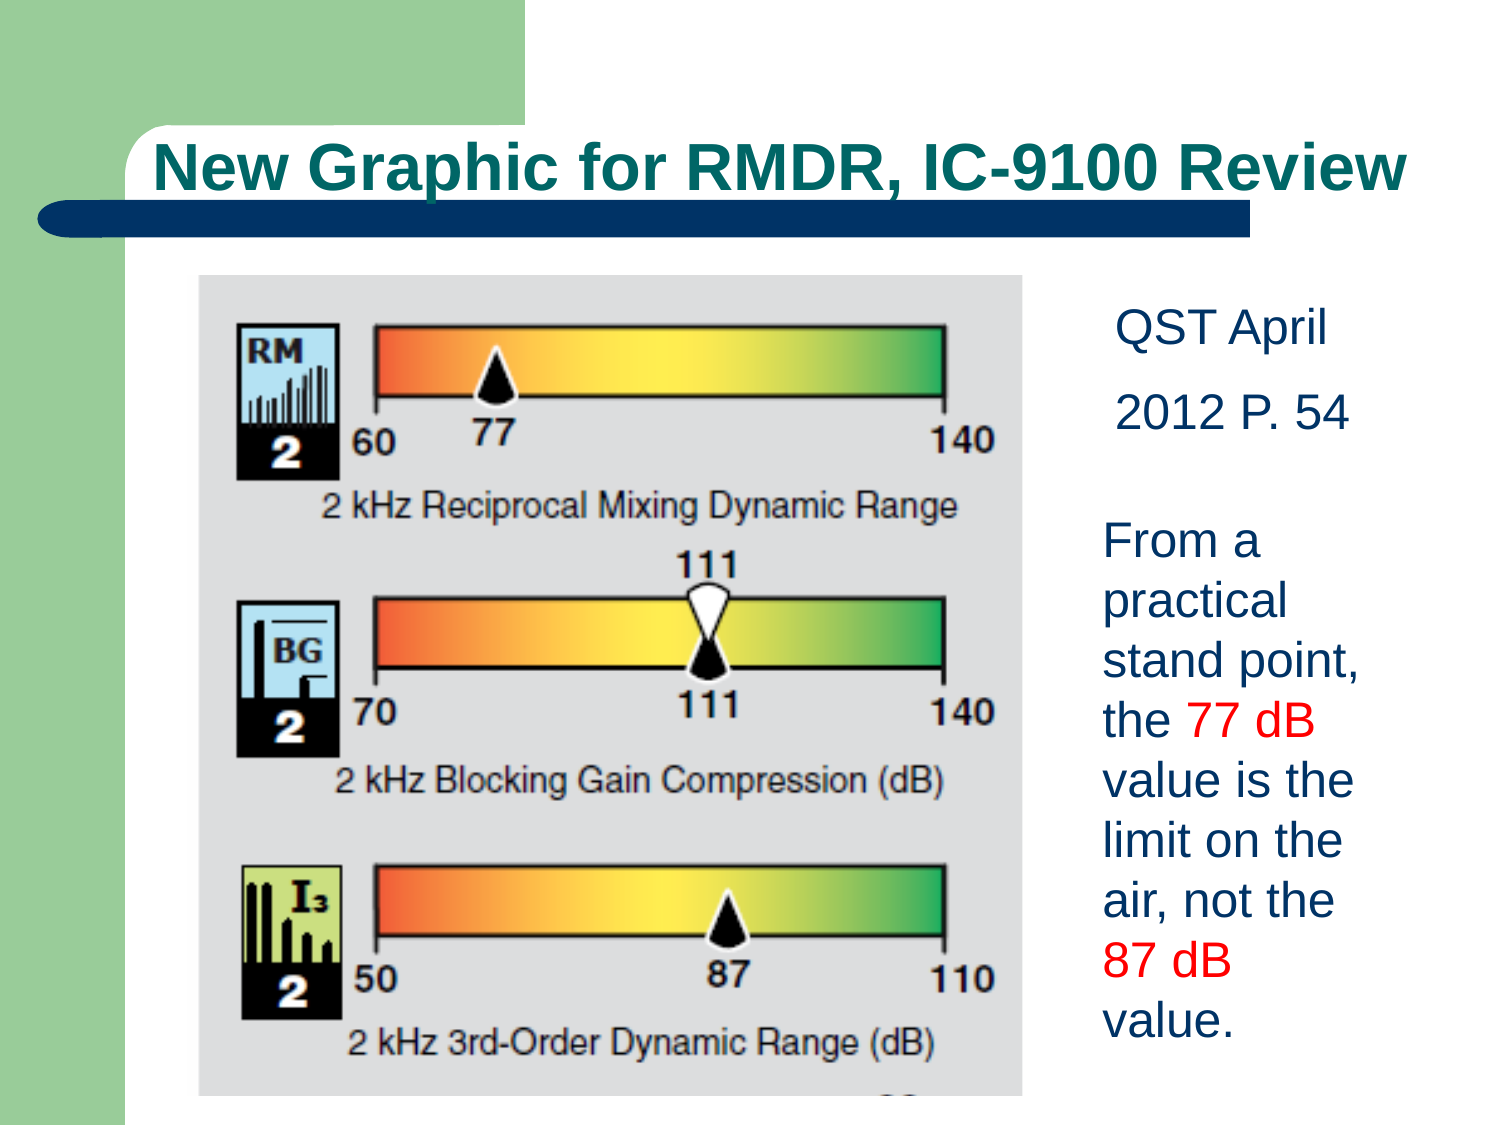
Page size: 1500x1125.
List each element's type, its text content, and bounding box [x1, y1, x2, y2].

title New Graphic for RMDR, IC-9100 Review [137, 124, 1438, 213]
text_box From a practical stand point, the 77 dB value is the limit on the air, not the 87 dB value. [1087, 499, 1388, 1055]
text_box QST April 2012 P. 54 [1099, 287, 1413, 448]
picture [187, 274, 1023, 1096]
